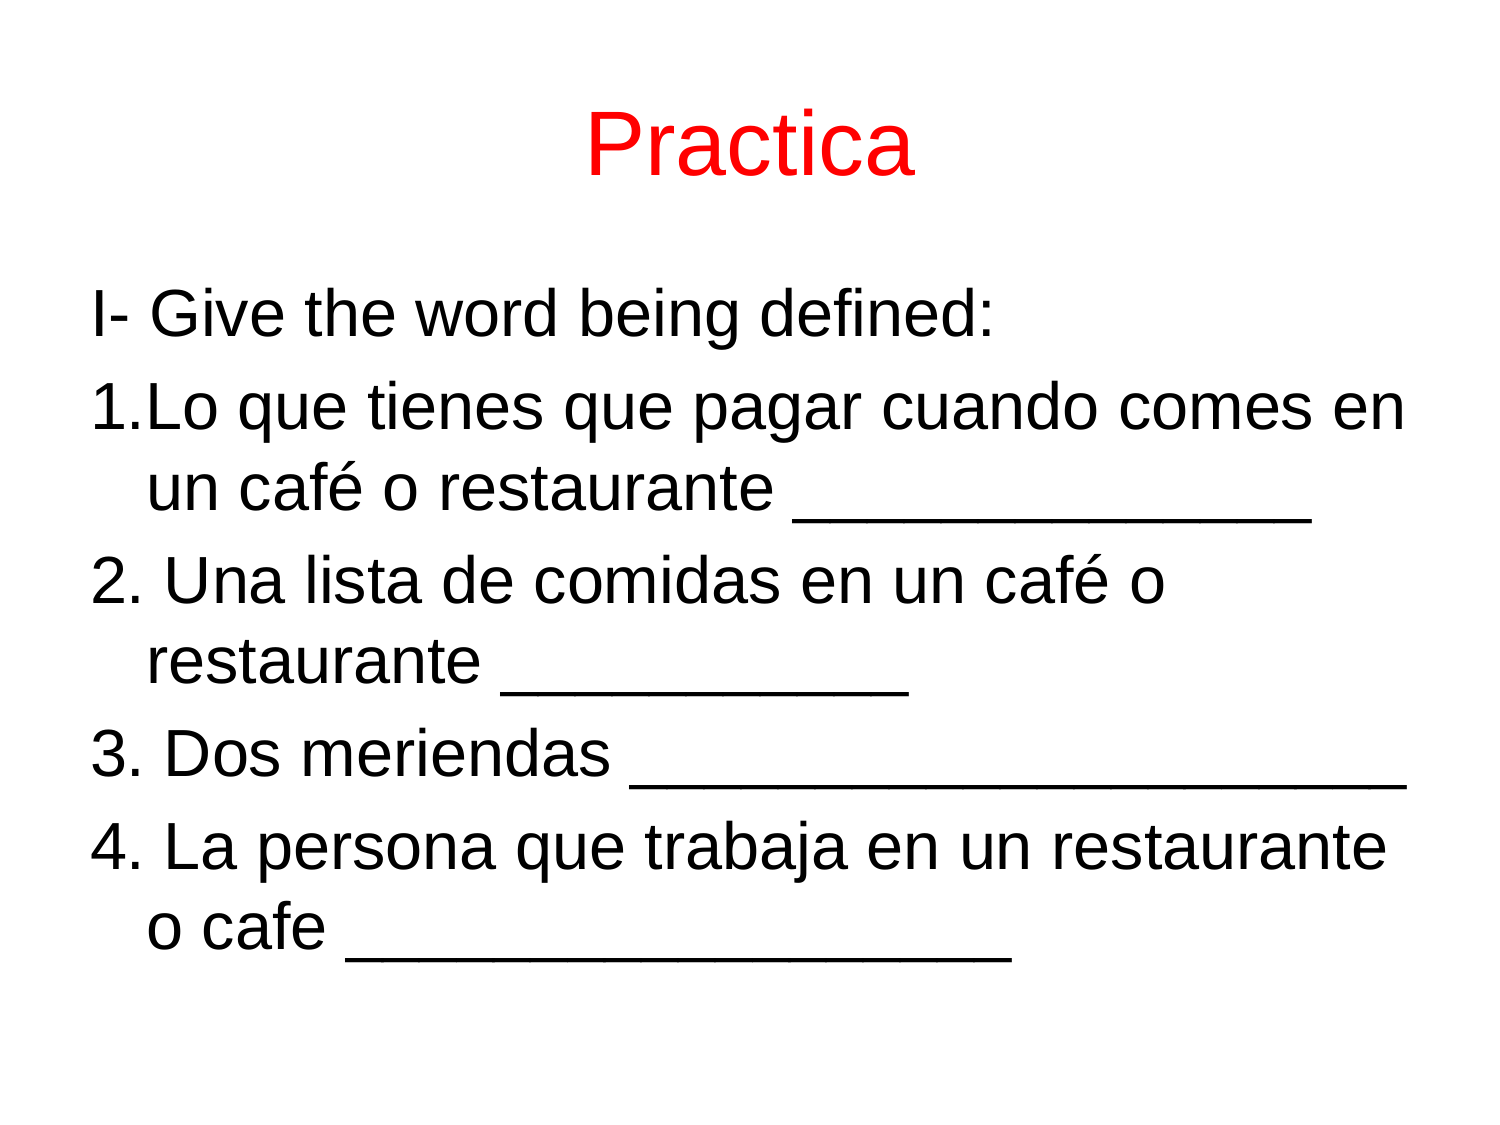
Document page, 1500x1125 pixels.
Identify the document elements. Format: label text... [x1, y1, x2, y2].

list I- Give the word being defined: 1.Lo que tienes que pagar cuando comes en un café o restaurante ______________ 2. Una lista de comidas en un café o restaurante ___________ 3. Dos meriendas _____________________ 4. La persona que trabaja en un restaurante o cafe __________________ [75, 262, 1425, 1005]
title Practica [75, 45, 1425, 233]
